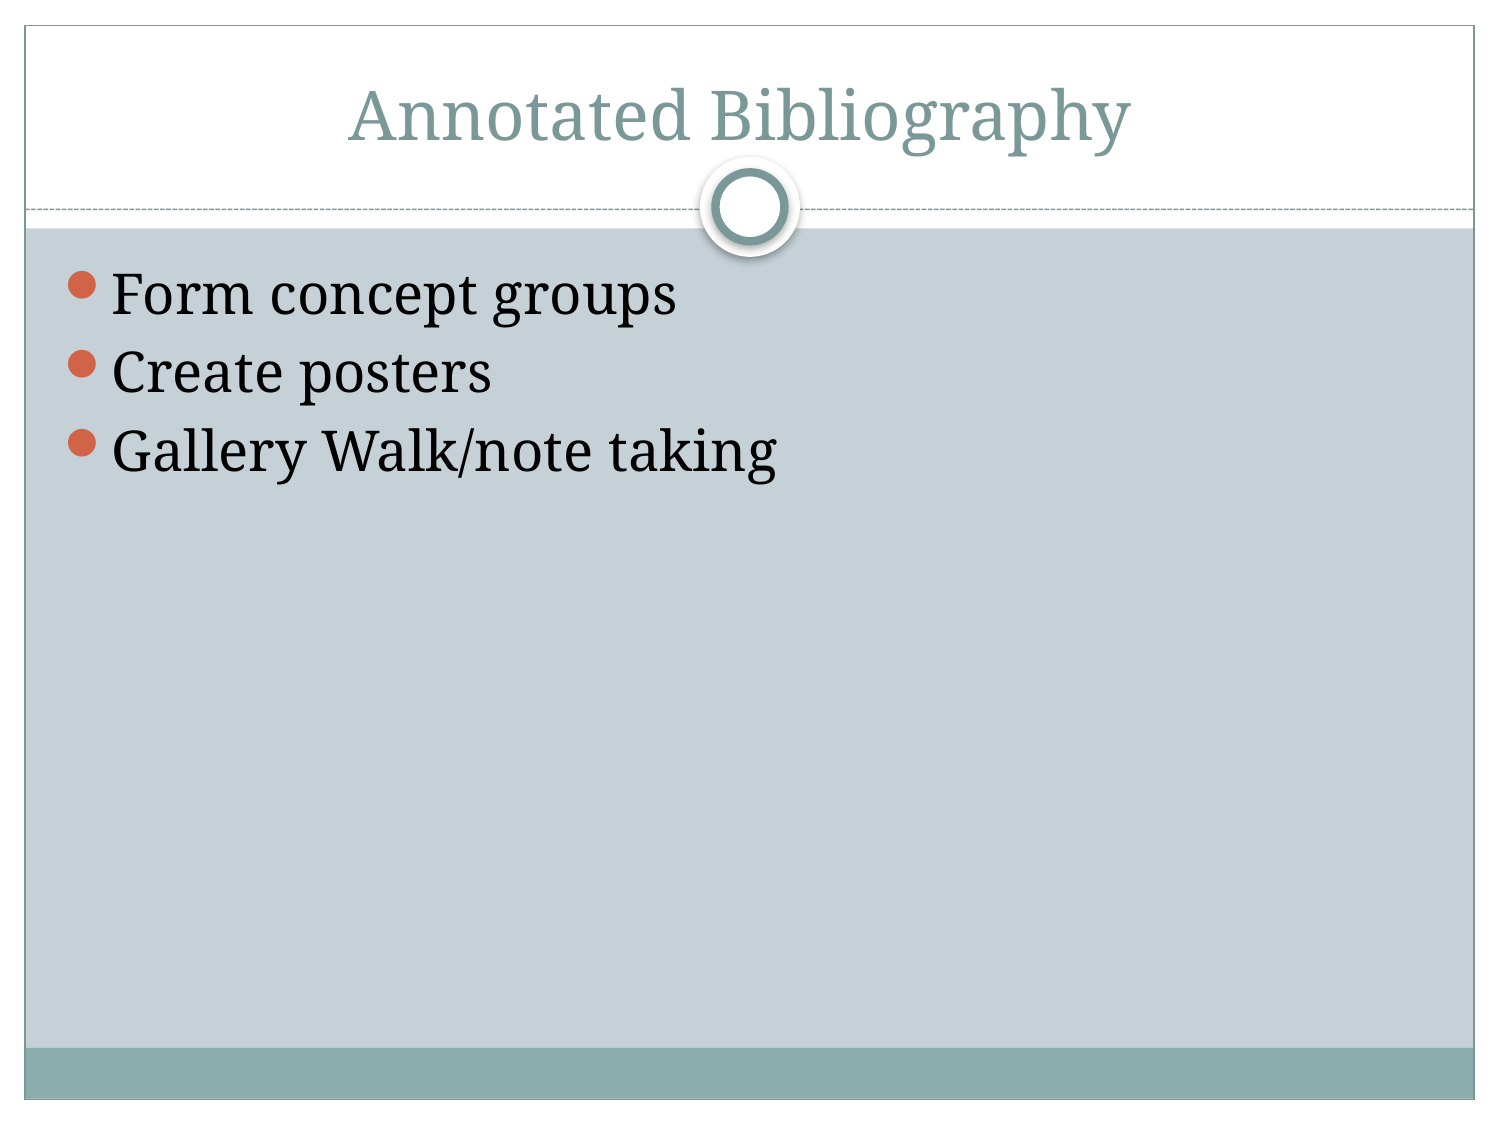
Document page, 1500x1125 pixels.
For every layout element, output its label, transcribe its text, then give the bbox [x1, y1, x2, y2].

list Form concept groups Create posters Gallery Walk/note taking [49, 250, 1445, 1001]
title Annotated Bibliography [49, 37, 1450, 162]
